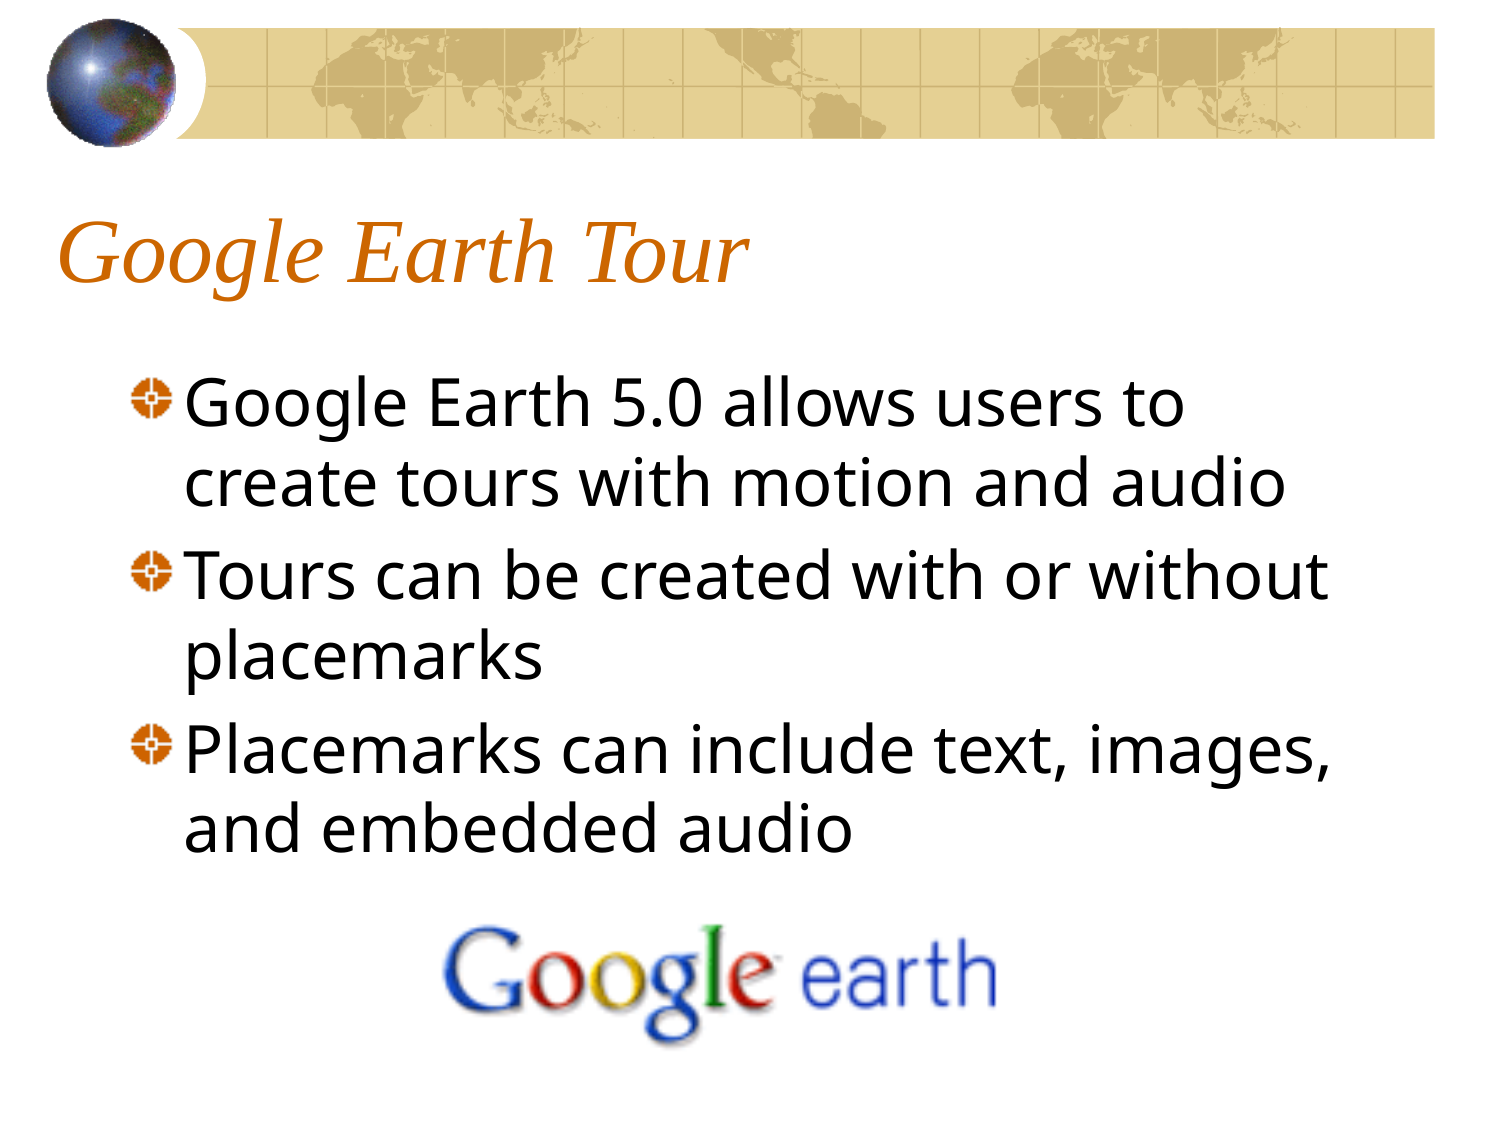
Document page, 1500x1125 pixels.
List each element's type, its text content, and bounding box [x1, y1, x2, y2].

picture [127, 376, 175, 424]
picture [127, 722, 175, 770]
picture [42, 14, 190, 151]
list Google Earth 5.0 allows users to create tours with motion and audio Tours can be created with or without placemarks Placemarks can include text, images, and embedded audio [112, 352, 1388, 1028]
picture [437, 899, 1030, 1076]
title Google Earth Tour [40, 152, 1316, 341]
picture [127, 549, 175, 597]
